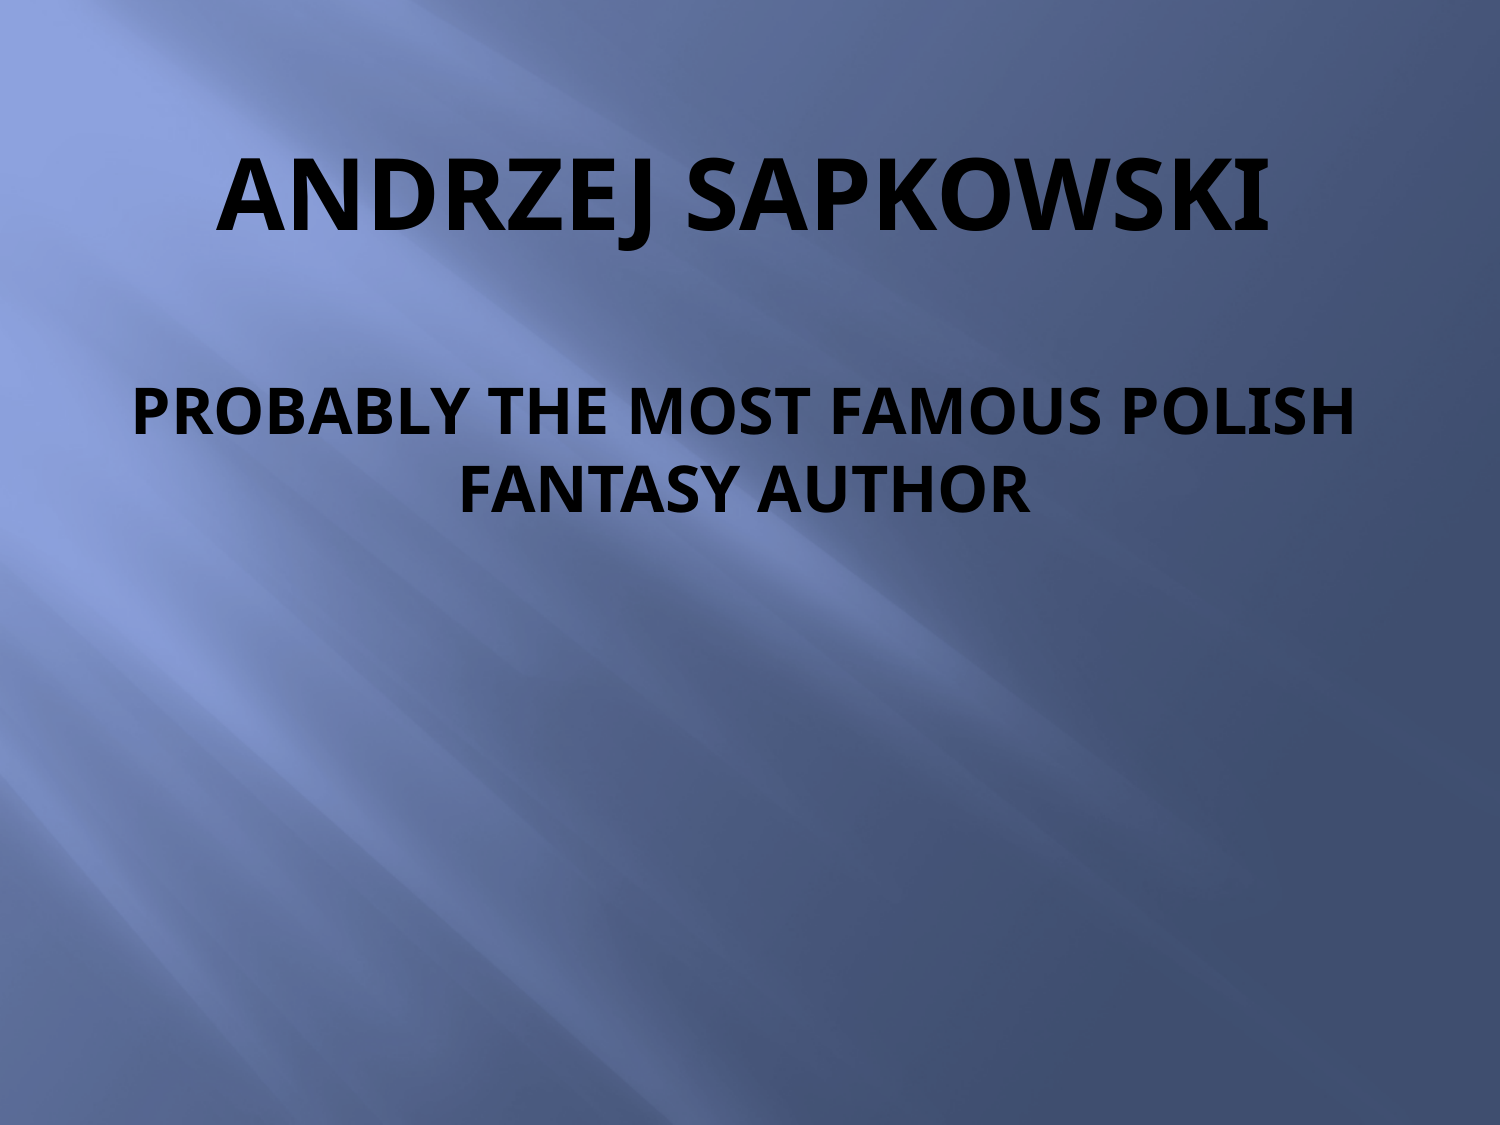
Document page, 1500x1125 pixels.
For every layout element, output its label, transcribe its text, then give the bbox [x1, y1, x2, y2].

title Andrzej Sapkowski probably the most famous Polish fantasy author [69, 113, 1420, 525]
